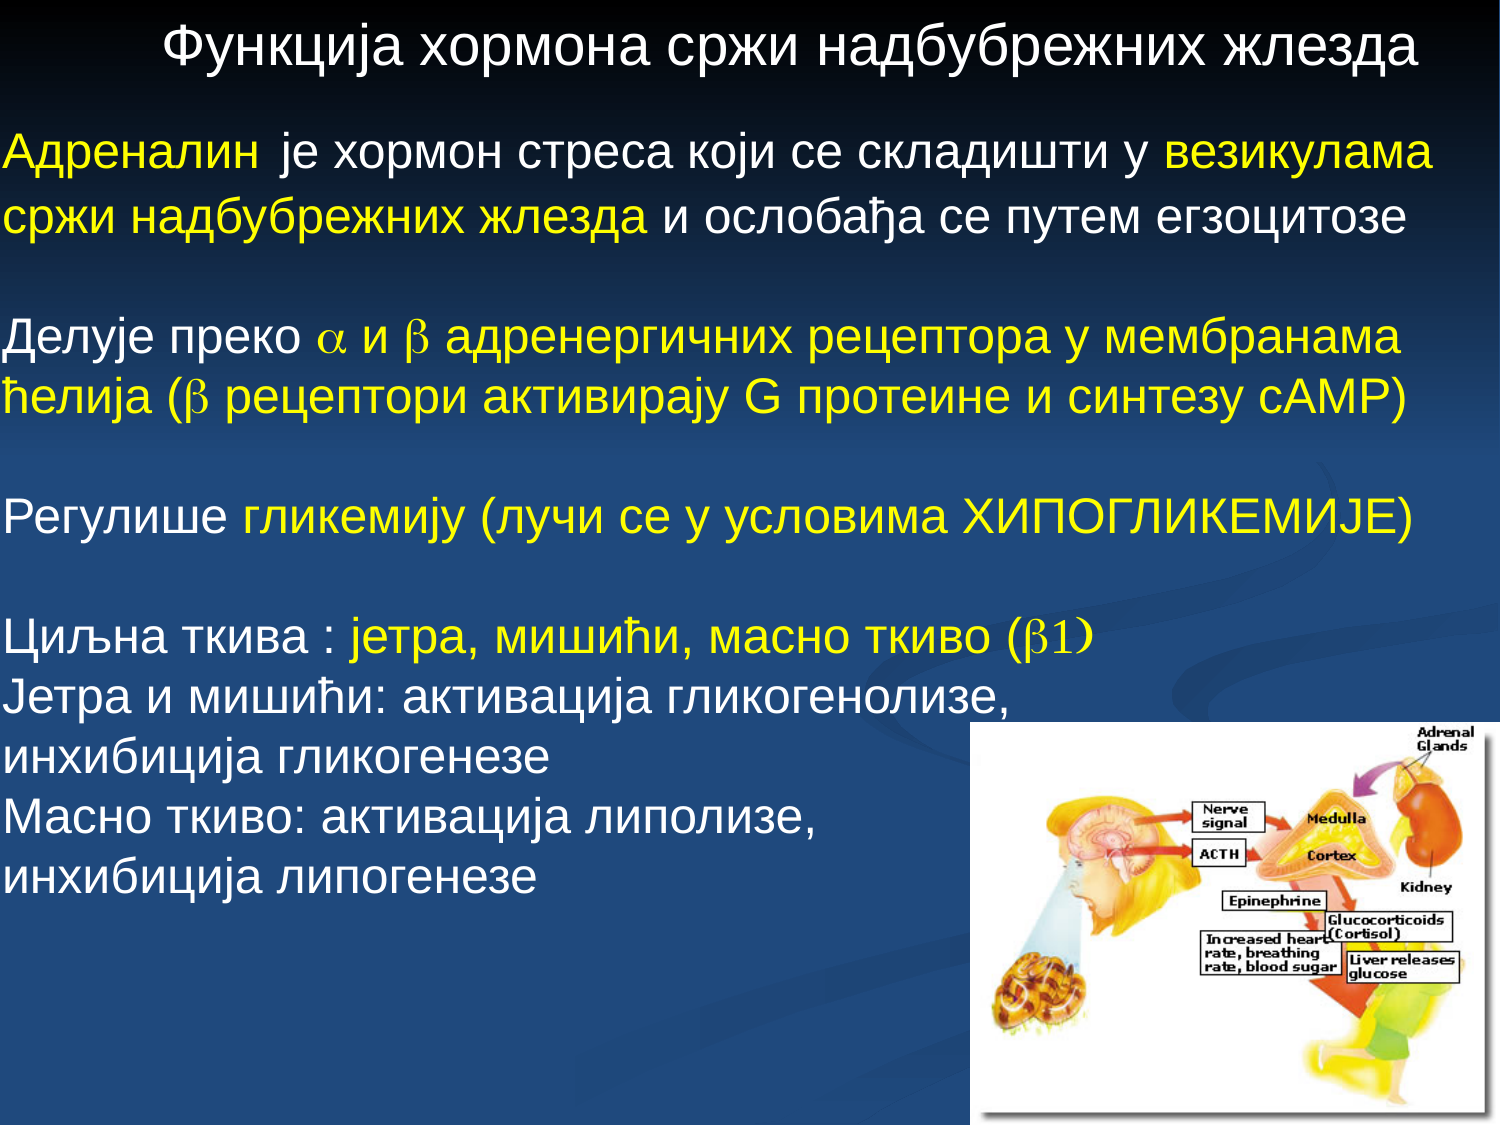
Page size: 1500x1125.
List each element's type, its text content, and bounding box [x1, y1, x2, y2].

text_box Адреналин је хормон стреса који се складишти у везикулама сржи надбубрежних жлезда и ослобађа се путем егзоцитозе Делује преко a и b адренергичних рецептора у мембранама ћелија (b рецептори активирају G протеине и синтезу cAMP) Регулише гликемију (лучи се у условима ХИПОГЛИКЕМИЈЕ) Циљна ткива : јетра, мишићи, масно ткиво (b1) Јетра и мишићи: активација гликогенолизе, инхибиција гликогенезе Масно ткиво: активација липолизе, инхибиција липогенезе [0, 85, 1500, 1001]
text_box Функција хормона сржи надбубрежних жлезда [65, 0, 1435, 85]
picture [970, 722, 1500, 1125]
